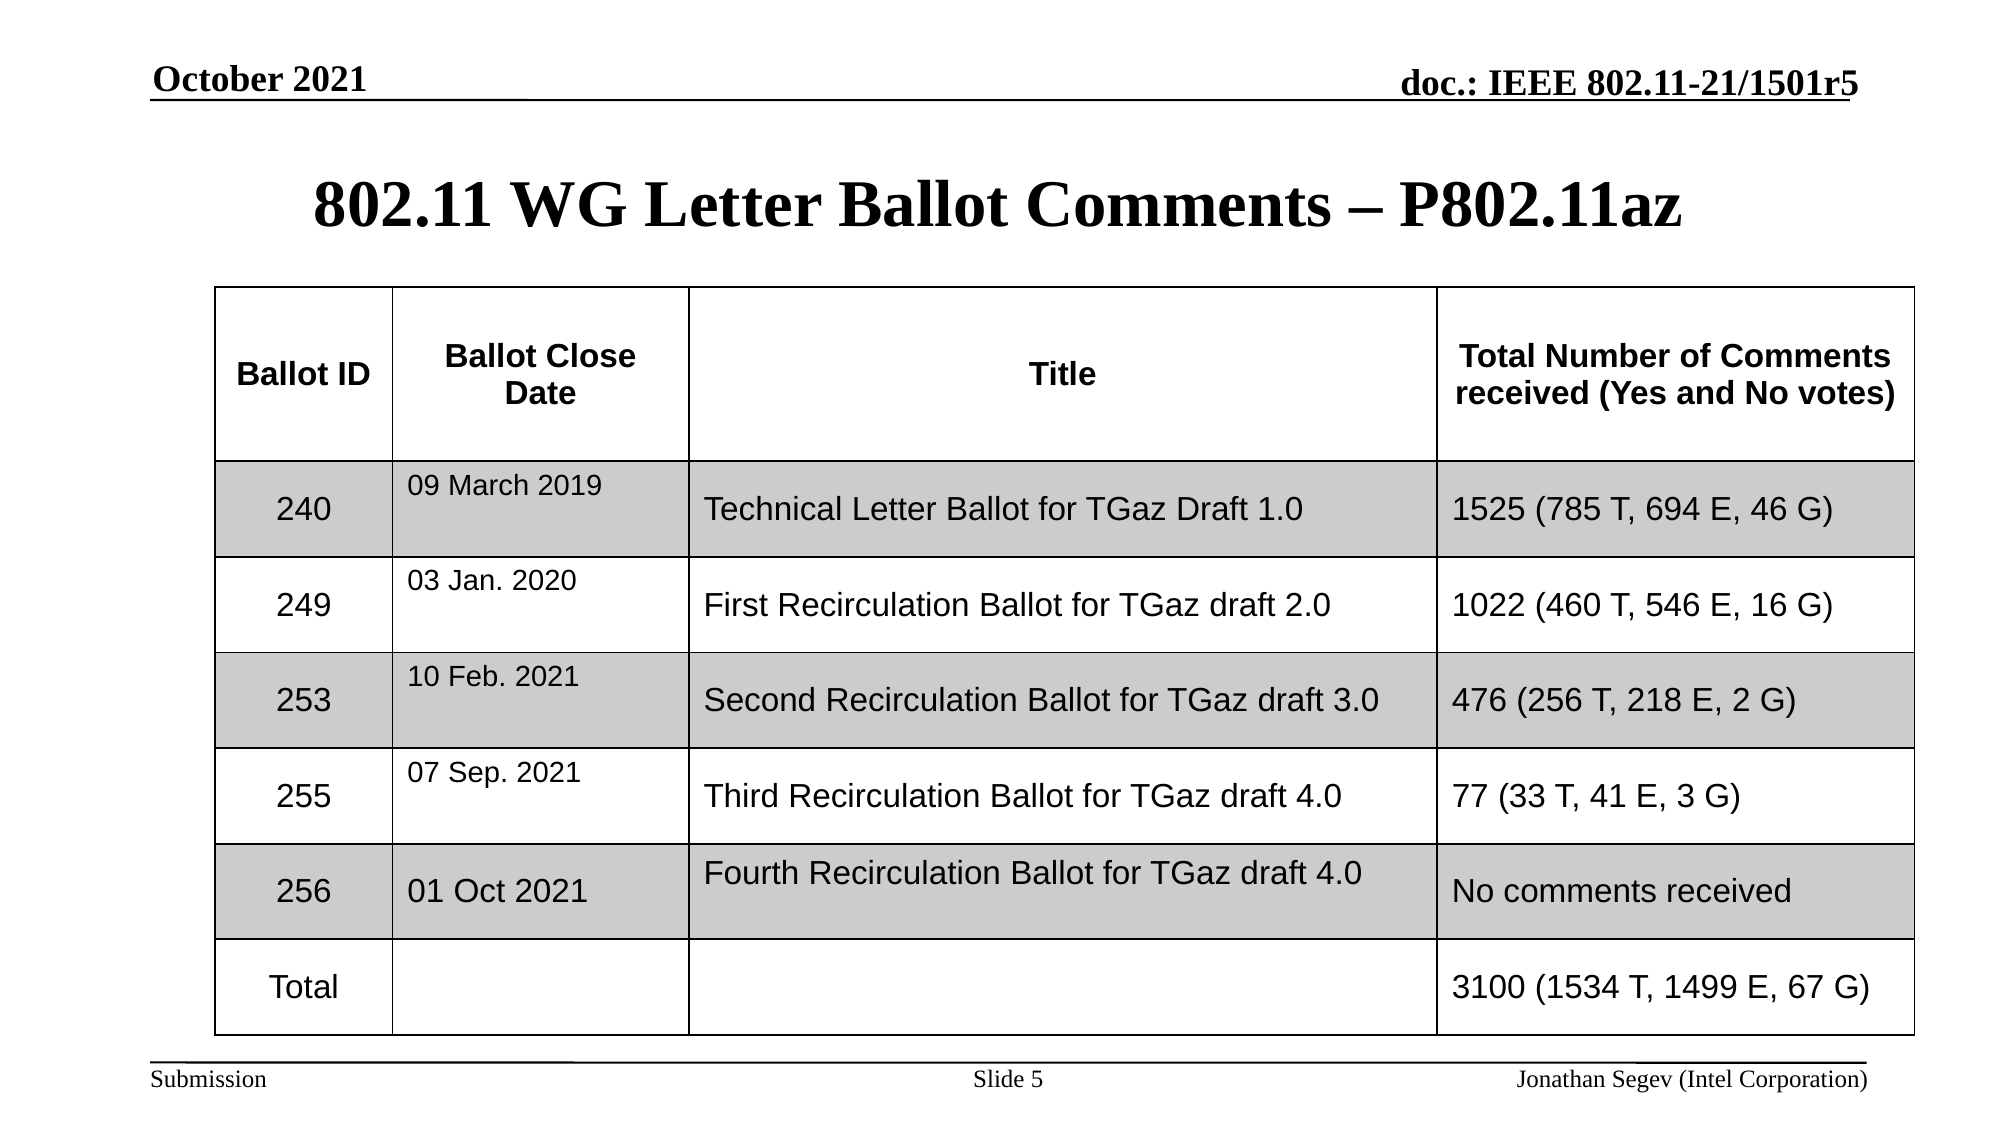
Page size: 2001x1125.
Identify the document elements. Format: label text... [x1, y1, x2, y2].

table_cell 09 March 2019 [393, 462, 688, 556]
table_header Total Number of Comments received (Yes and No votes) [1438, 288, 1914, 460]
table_cell Fourth Recirculation Ballot for TGaz draft 4.0 [690, 845, 1436, 938]
table_cell 77 (33 T, 41 E, 3 G) [1438, 749, 1914, 843]
table_cell 256 [216, 845, 392, 938]
table_cell 07 Sep. 2021 [393, 749, 688, 843]
table_cell 253 [216, 653, 392, 747]
table_cell Total [216, 940, 392, 1034]
table_header Ballot Close Date [393, 288, 688, 460]
table_cell Second Recirculation Ballot for TGaz draft 3.0 [690, 653, 1436, 747]
table_cell 03 Jan. 2020 [393, 558, 688, 652]
table_header Ballot ID [216, 288, 392, 460]
table_cell 01 Oct 2021 [393, 845, 688, 938]
table_cell Third Recirculation Ballot for TGaz draft 4.0 [690, 749, 1436, 843]
table_cell 240 [216, 462, 392, 556]
table_cell 1525 (785 T, 694 E, 46 G) [1438, 462, 1914, 556]
table_cell Technical Letter Ballot for TGaz Draft 1.0 [690, 462, 1436, 556]
table_cell First Recirculation Ballot for TGaz draft 2.0 [690, 558, 1436, 652]
table_cell 1022 (460 T, 546 E, 16 G) [1438, 558, 1914, 652]
table_header Title [690, 288, 1436, 460]
table_cell [393, 940, 688, 1034]
table_cell 476 (256 T, 218 E, 2 G) [1438, 653, 1914, 747]
table_cell 10 Feb. 2021 [393, 653, 688, 747]
slide_number Slide 5 [950, 1061, 1067, 1123]
footer Jonathan Segev (Intel Corporation) [1171, 1061, 1869, 1093]
table_cell [690, 940, 1436, 1034]
title 802.11 WG Letter Ballot Comments – P802.11az [149, 112, 1850, 288]
table_cell 249 [216, 558, 392, 652]
table_cell 3100 (1534 T, 1499 E, 67 G) [1438, 940, 1914, 1034]
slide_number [152, 54, 563, 100]
table_cell 255 [216, 749, 392, 843]
table_cell No comments received [1438, 845, 1914, 938]
